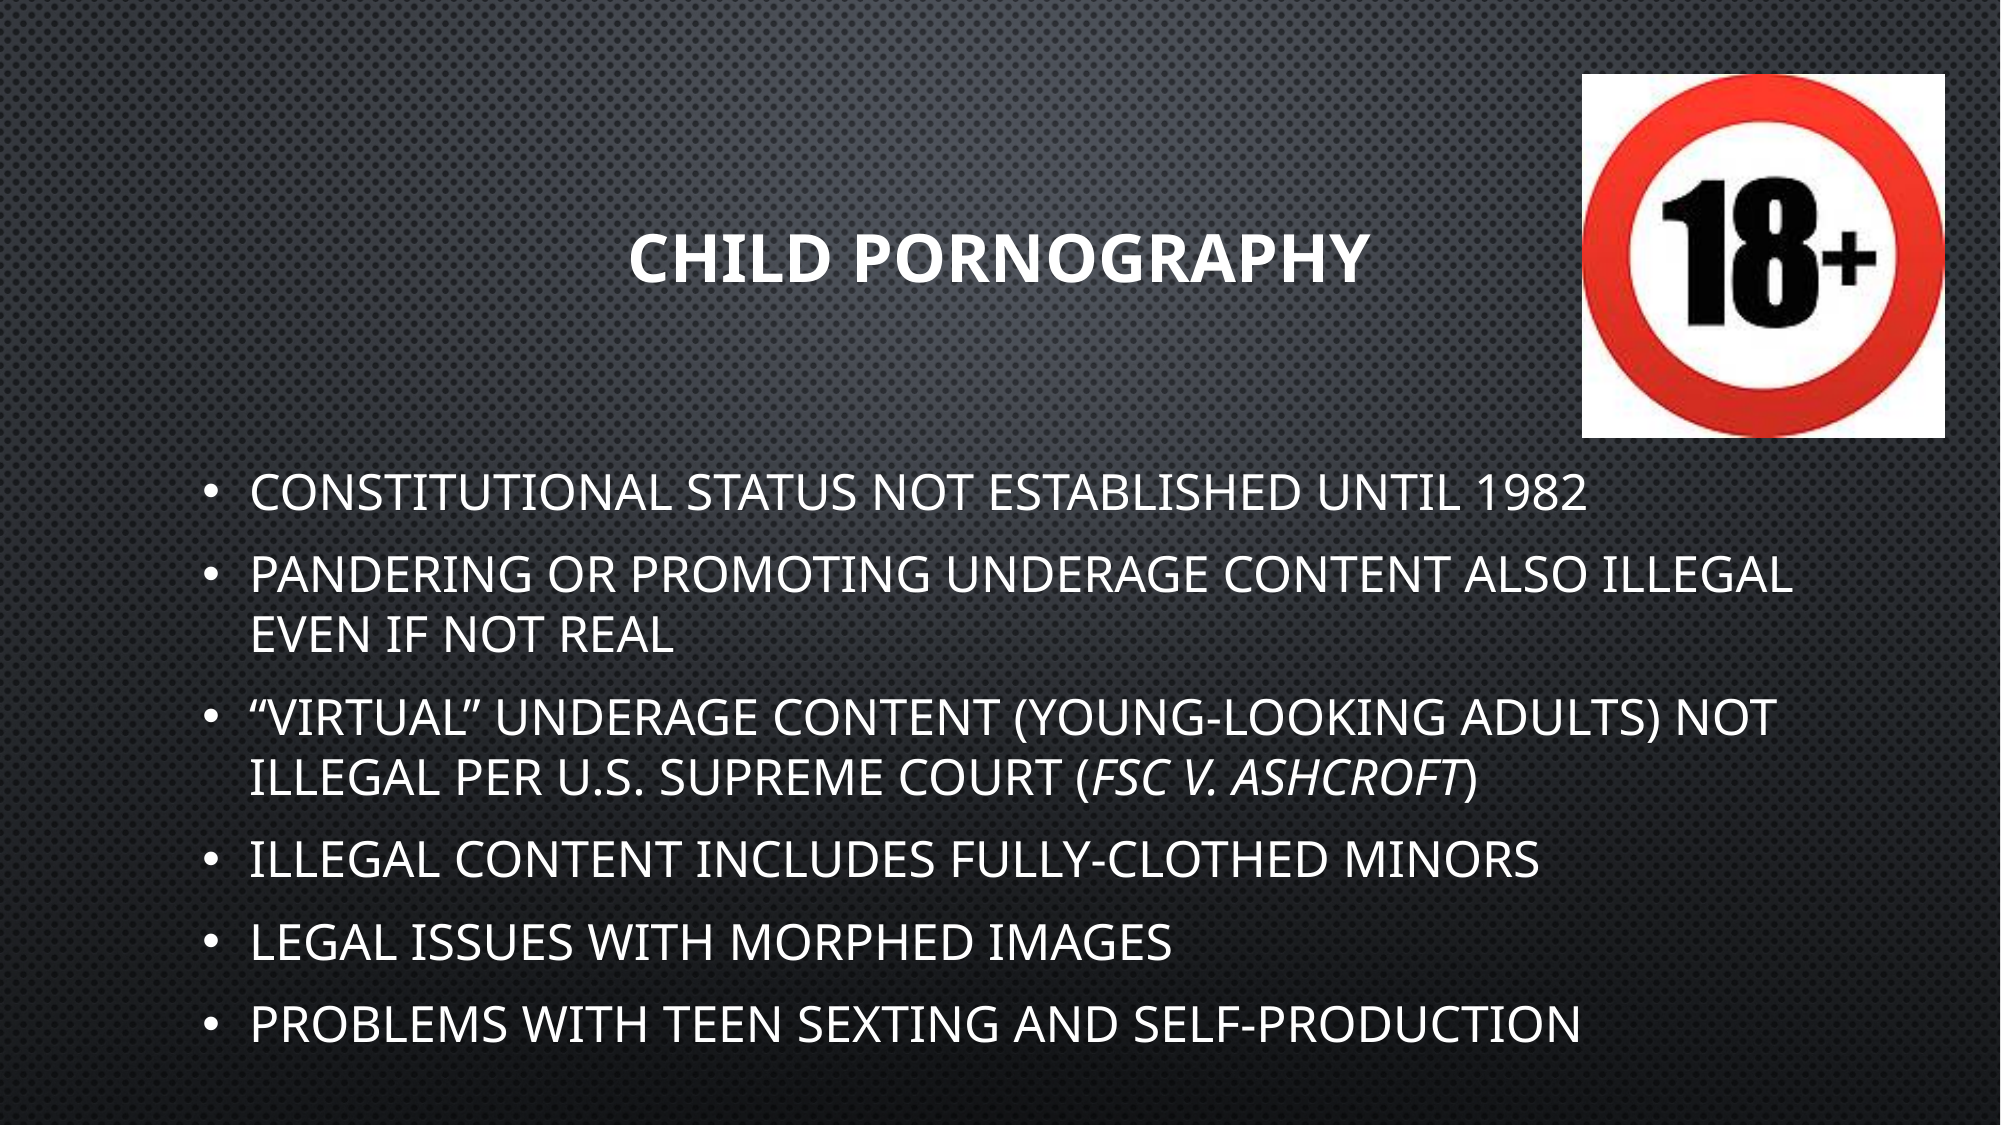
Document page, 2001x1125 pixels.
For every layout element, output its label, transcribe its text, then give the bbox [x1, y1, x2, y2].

list Constitutional status not established until 1982 Pandering or promoting underage content also illegal even if not real “Virtual” underage content (young-looking adults) not illegal per U.S. Supreme Court (FSC v. Ashcroft) Illegal content includes fully-clothed minors Legal issues with morphed images Problems with teen sexting and self-production [187, 437, 1813, 1076]
picture [1582, 74, 1946, 438]
title Child Pornography [187, 99, 1582, 413]
